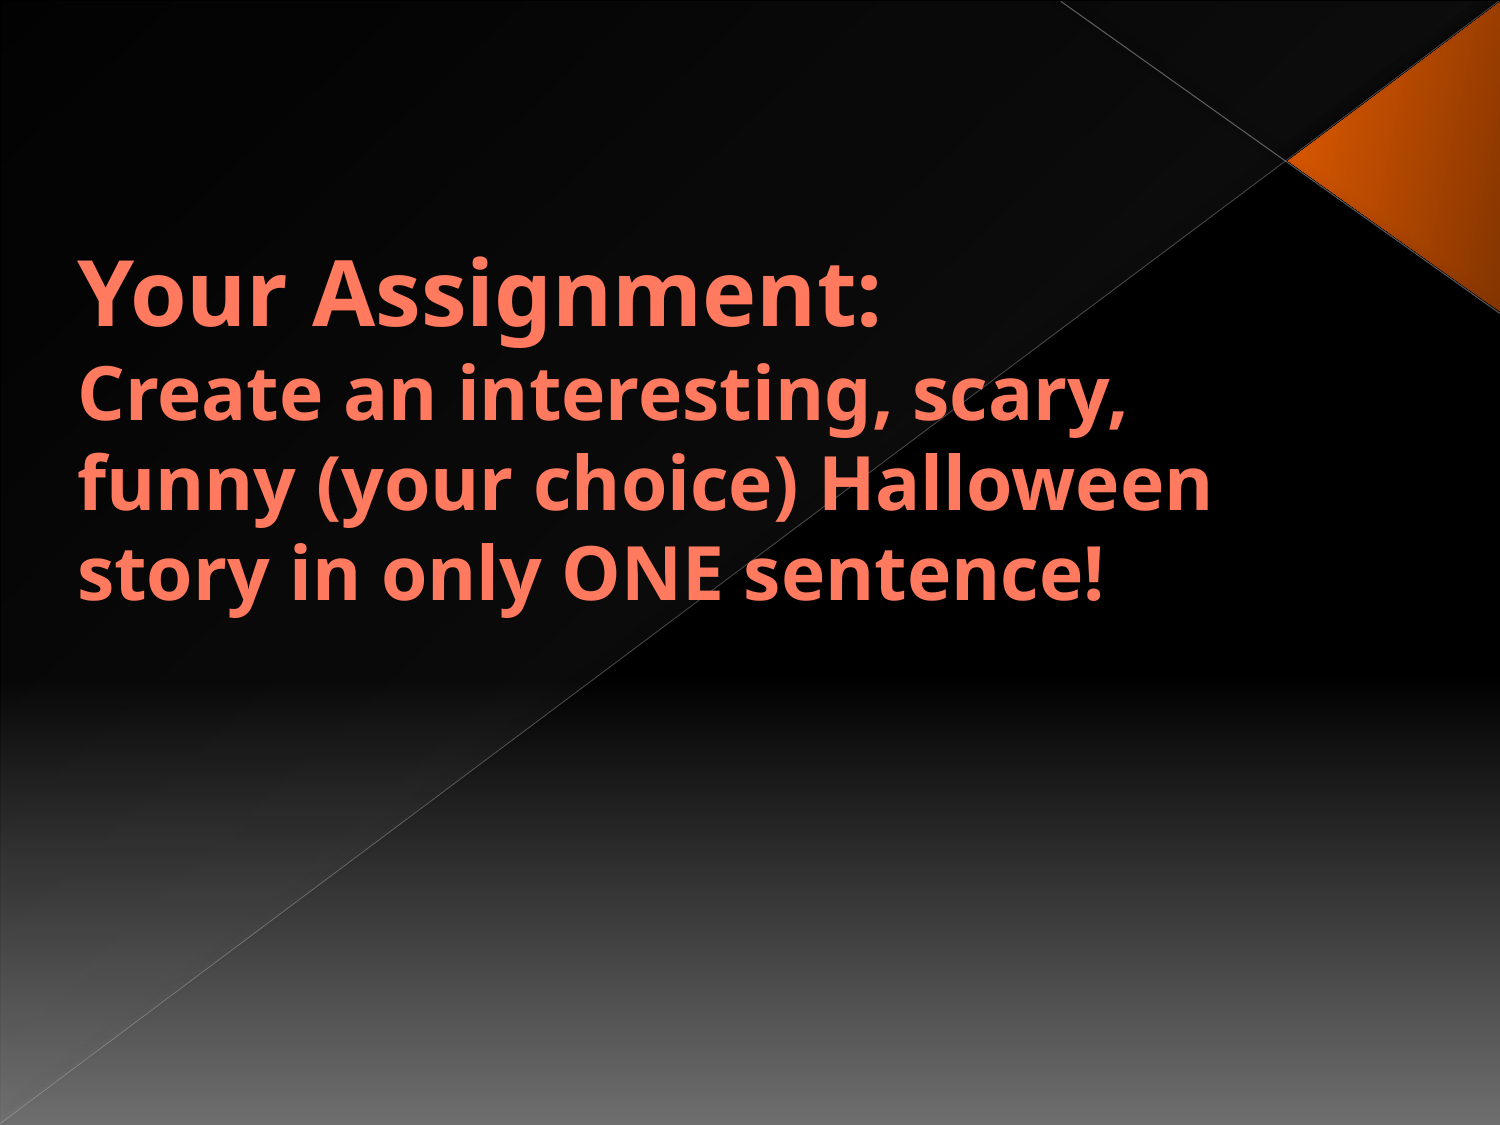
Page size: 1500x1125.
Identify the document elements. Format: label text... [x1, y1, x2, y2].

title Your Assignment: Create an interesting, scary, funny (your choice) Halloween story in only ONE sentence! [62, 125, 1250, 725]
